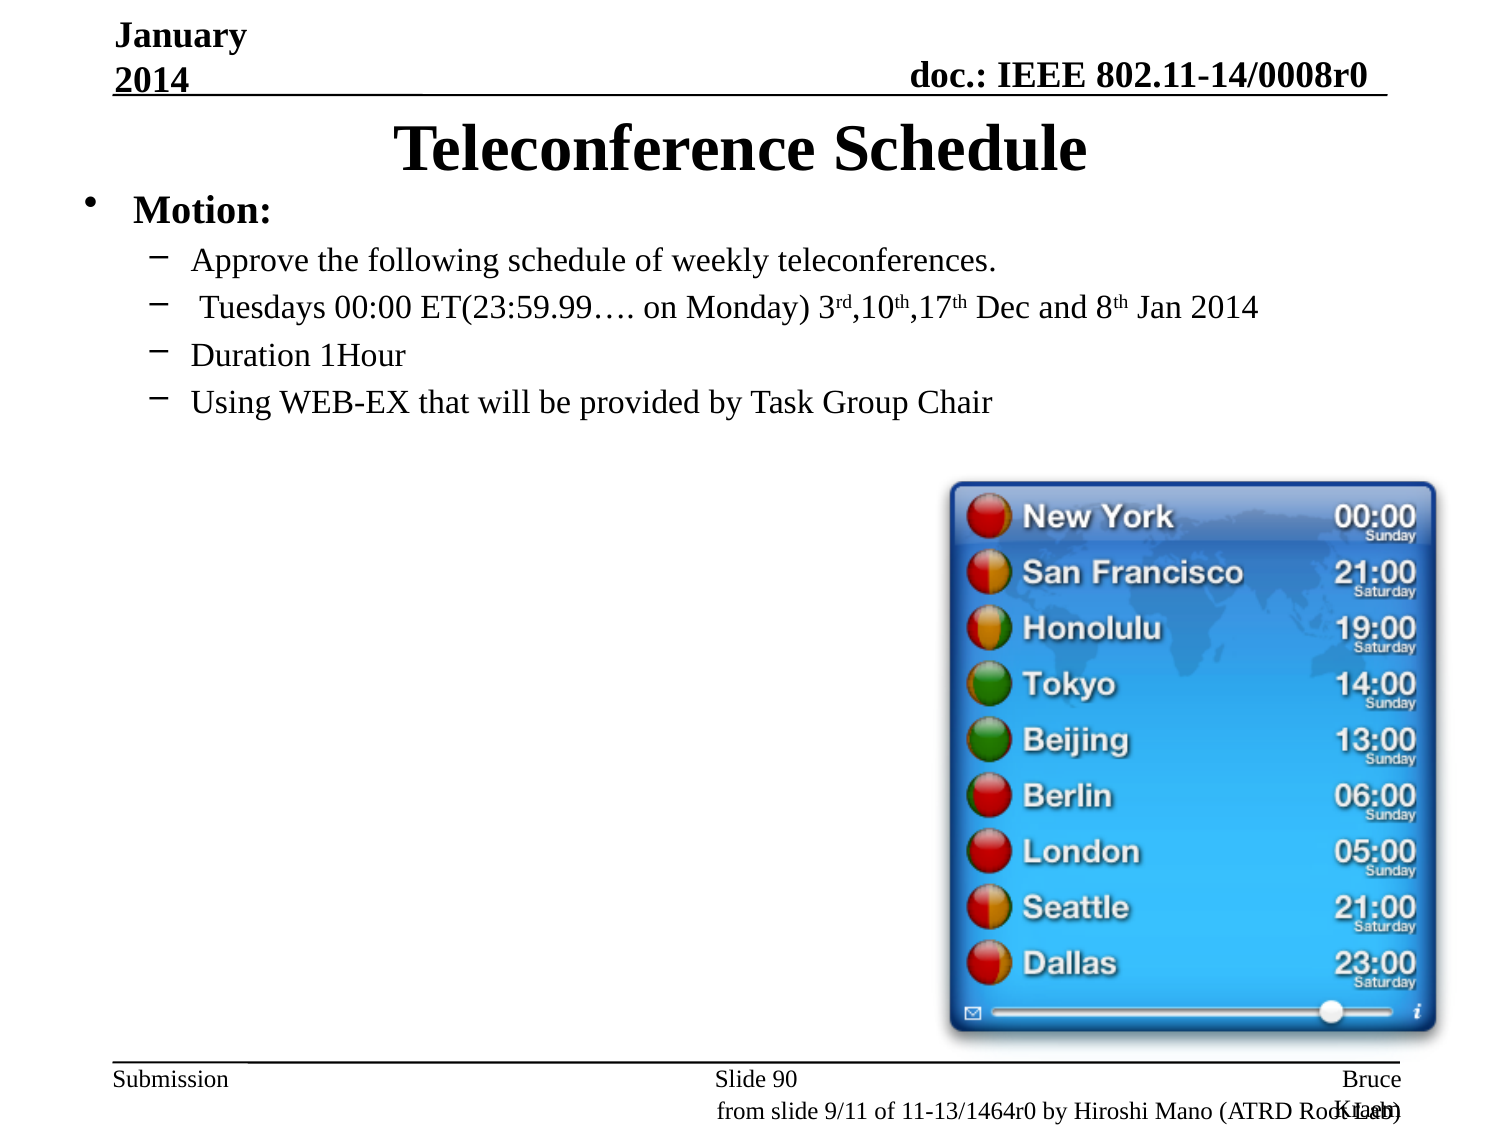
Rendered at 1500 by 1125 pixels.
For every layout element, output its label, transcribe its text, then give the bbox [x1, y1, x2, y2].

text_box from slide 9/11 of 11-13/1464r0 by Hiroshi Mano (ATRD Root Lab) [343, 1087, 1417, 1125]
picture [924, 462, 1461, 1081]
title Teleconference Schedule [112, 112, 1388, 175]
list Motion: Approve the following schedule of weekly teleconferences. Tuesdays 00:00 ET(23:59.99…. on Monday) 3rd,10th,17th Dec and 8th Jan 2014 Duration 1Hour Using WEB-EX that will be provided by Task Group Chair Approved by unanimous consent [68, 174, 1288, 525]
slide_number Slide 90 [712, 1062, 800, 1087]
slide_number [114, 54, 274, 100]
